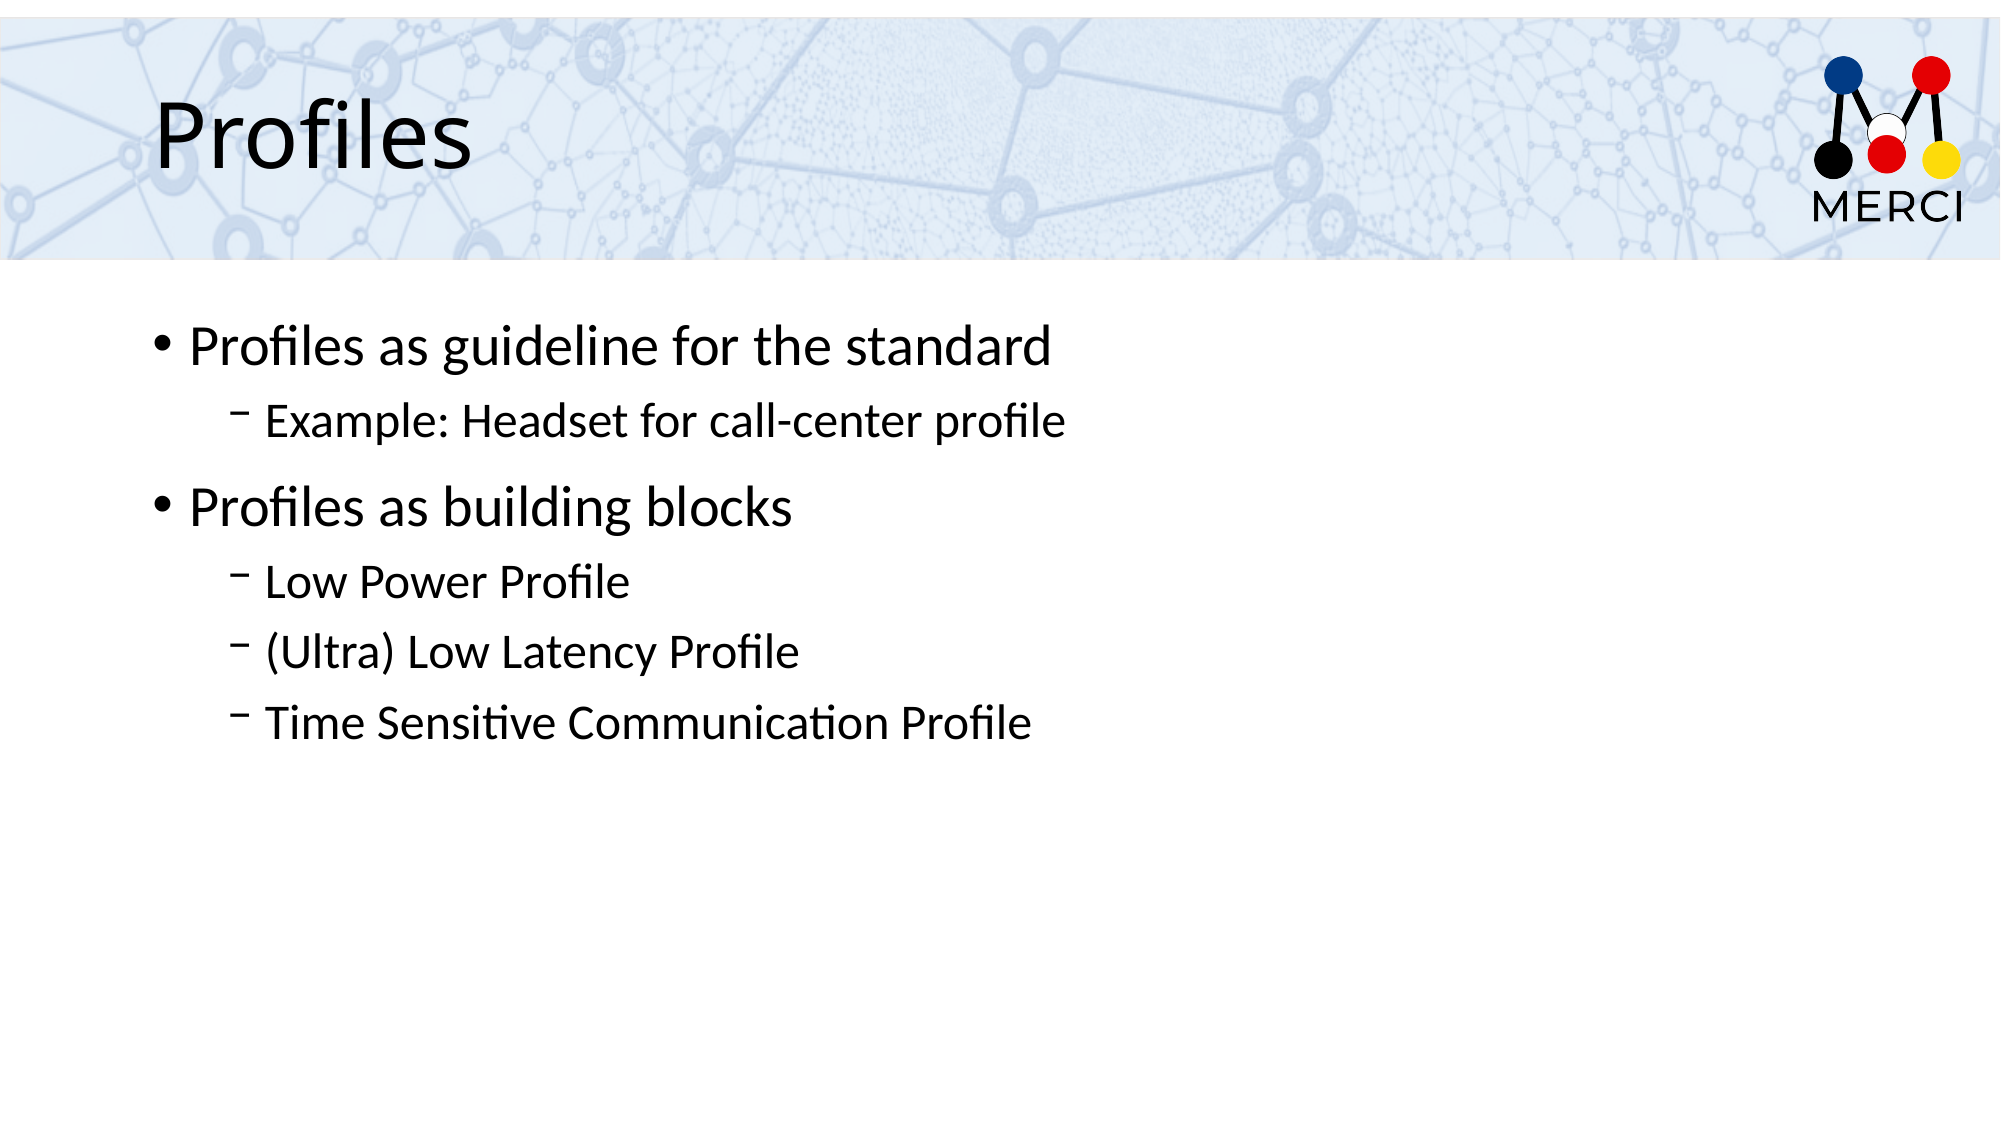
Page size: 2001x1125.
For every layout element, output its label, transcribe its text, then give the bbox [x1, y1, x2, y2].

picture [1863, 56, 1961, 222]
title Profiles [137, 29, 1863, 248]
list Profiles as guideline for the standard Example: Headset for call-center profile Profiles as building blocks Low Power Profile (Ultra) Low Latency Profile Time Sensitive Communication Profile [137, 299, 1863, 1014]
